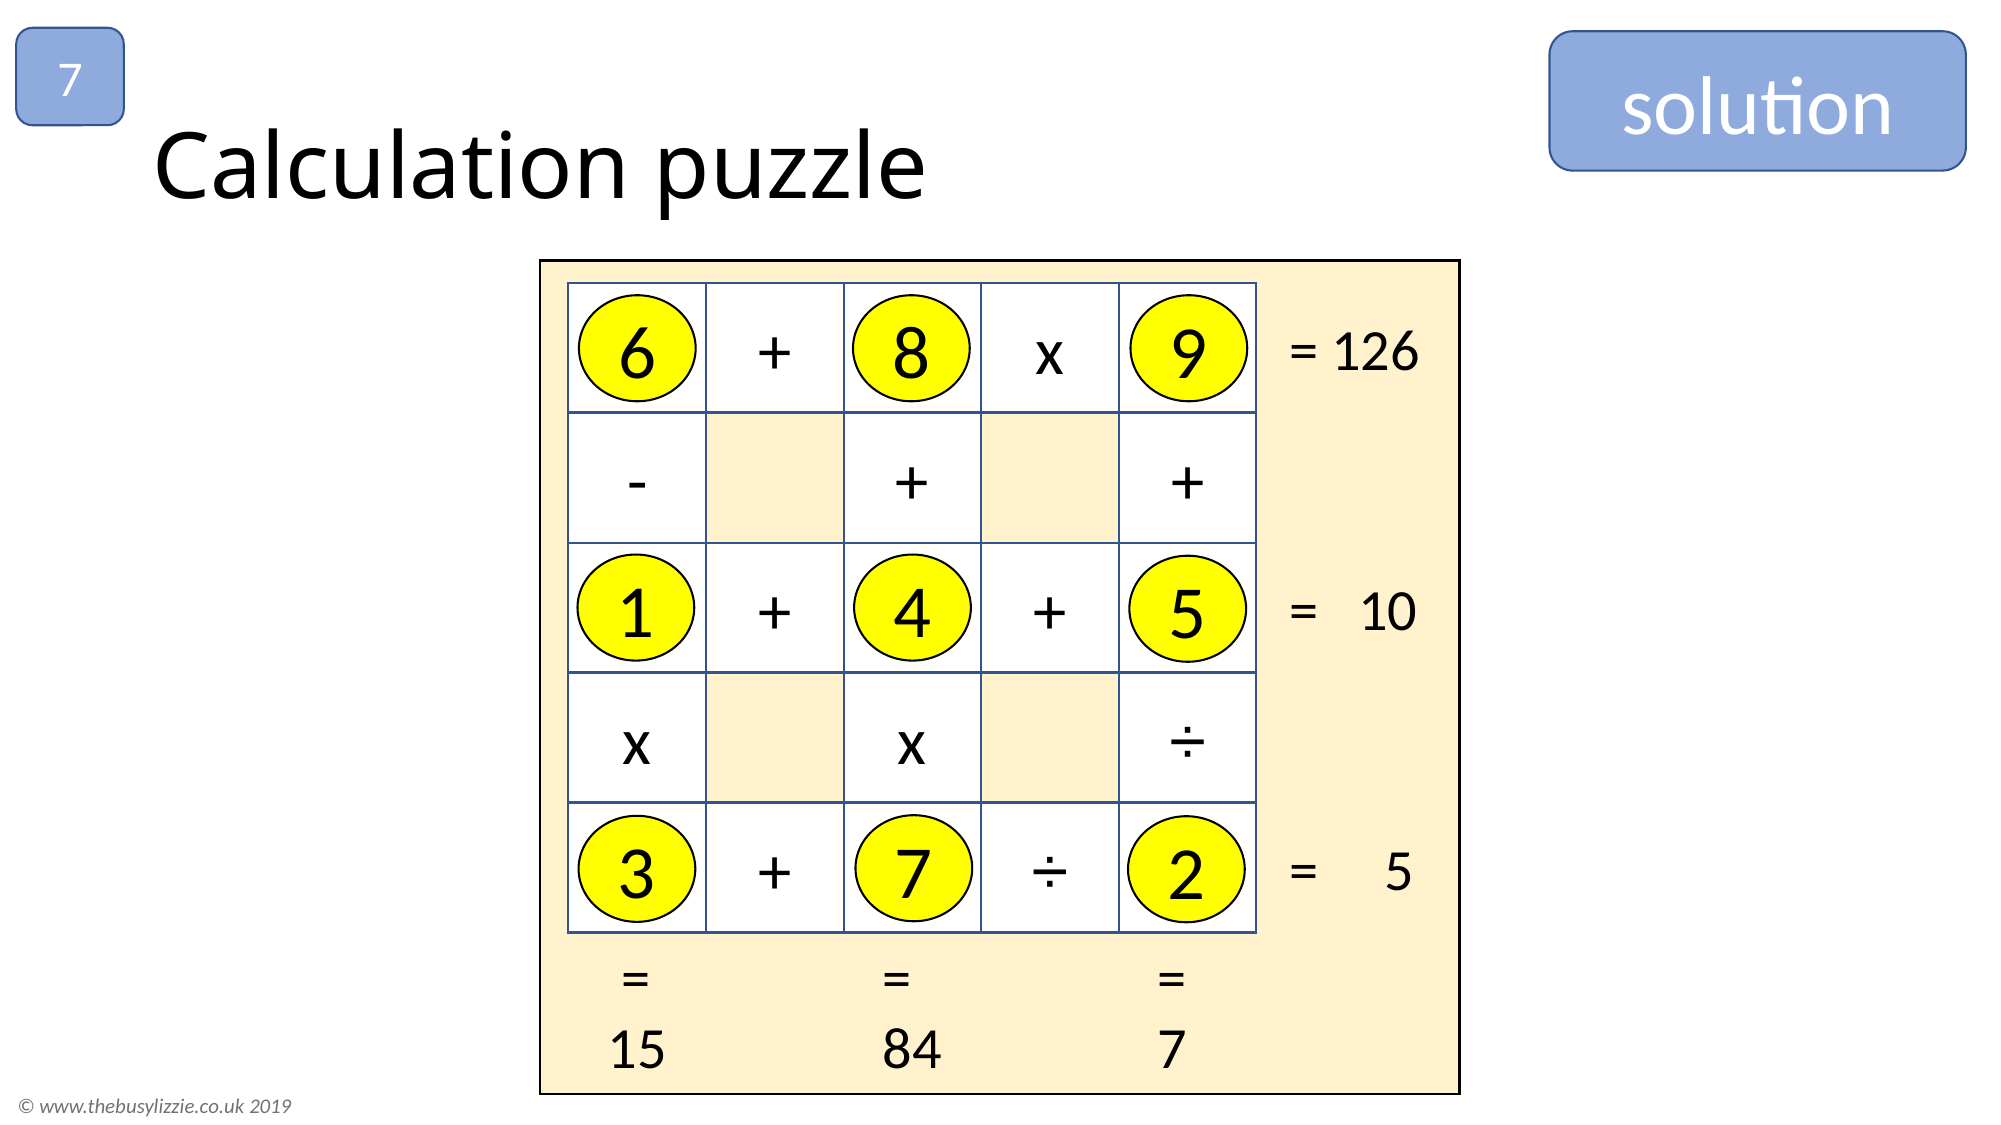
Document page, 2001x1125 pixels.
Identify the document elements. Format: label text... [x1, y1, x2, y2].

text_box 7 [15, 26, 125, 127]
text_box © www.thebusylizzie.co.uk 2019 [2, 1085, 311, 1125]
text_box solution [1548, 30, 1967, 172]
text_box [540, 260, 1460, 1094]
title Calculation puzzle [137, 59, 1863, 278]
